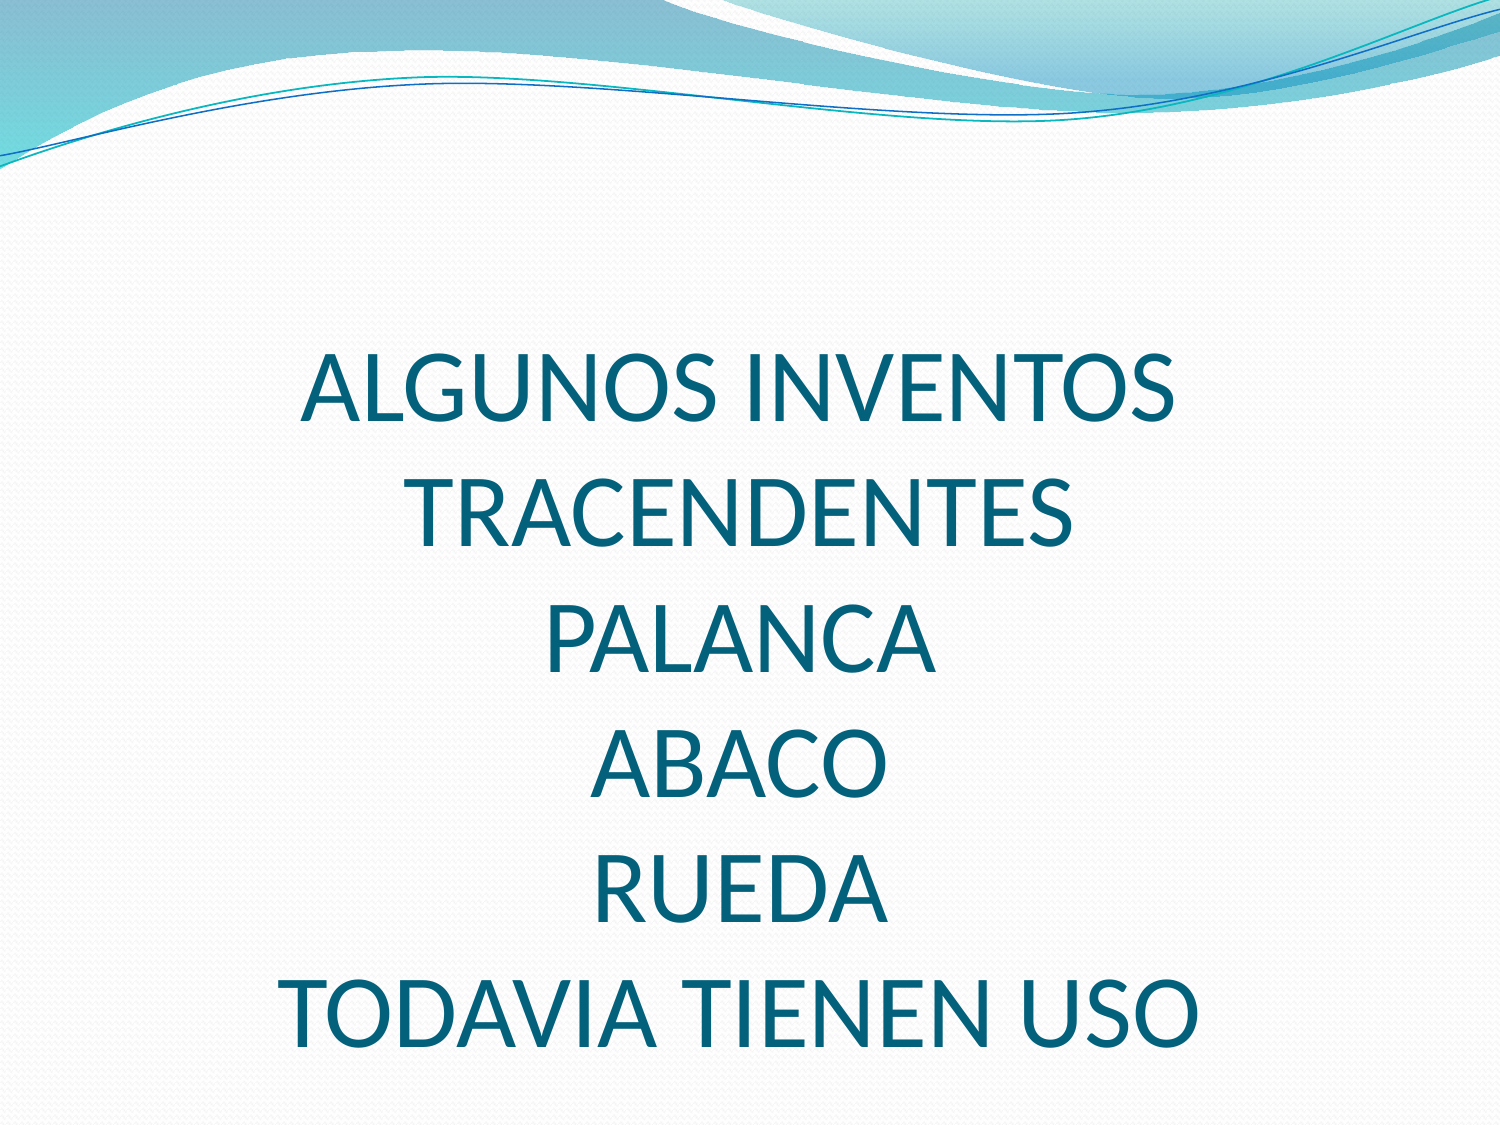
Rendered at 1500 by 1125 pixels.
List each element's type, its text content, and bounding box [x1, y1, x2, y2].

title ALGUNOS INVENTOS TRACENDENTES PALANCA ABACO RUEDA TODAVIA TIENEN USO [64, 54, 1415, 1069]
